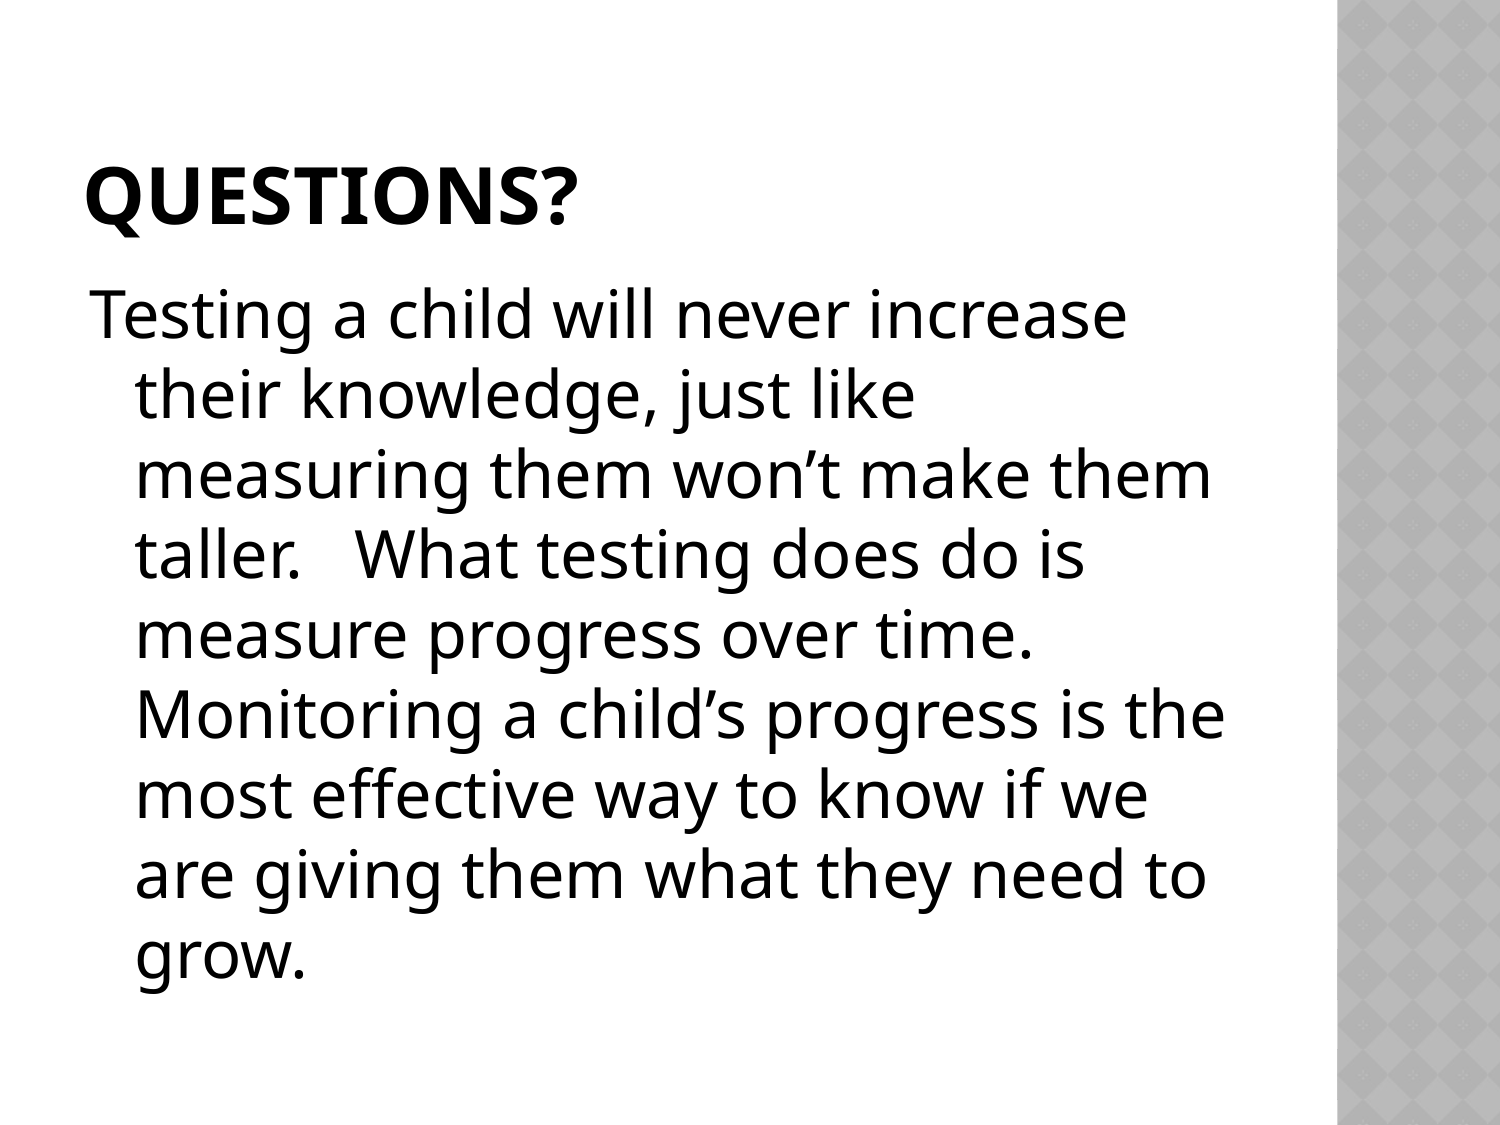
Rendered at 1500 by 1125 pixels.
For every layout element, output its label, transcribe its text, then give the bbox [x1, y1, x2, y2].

title Questions? [75, 52, 1263, 240]
list Testing a child will never increase their knowledge, just like measuring them won’t make them taller. What testing does do is measure progress over time. Monitoring a child’s progress is the most effective way to know if we are giving them what they need to grow. [75, 264, 1263, 1059]
